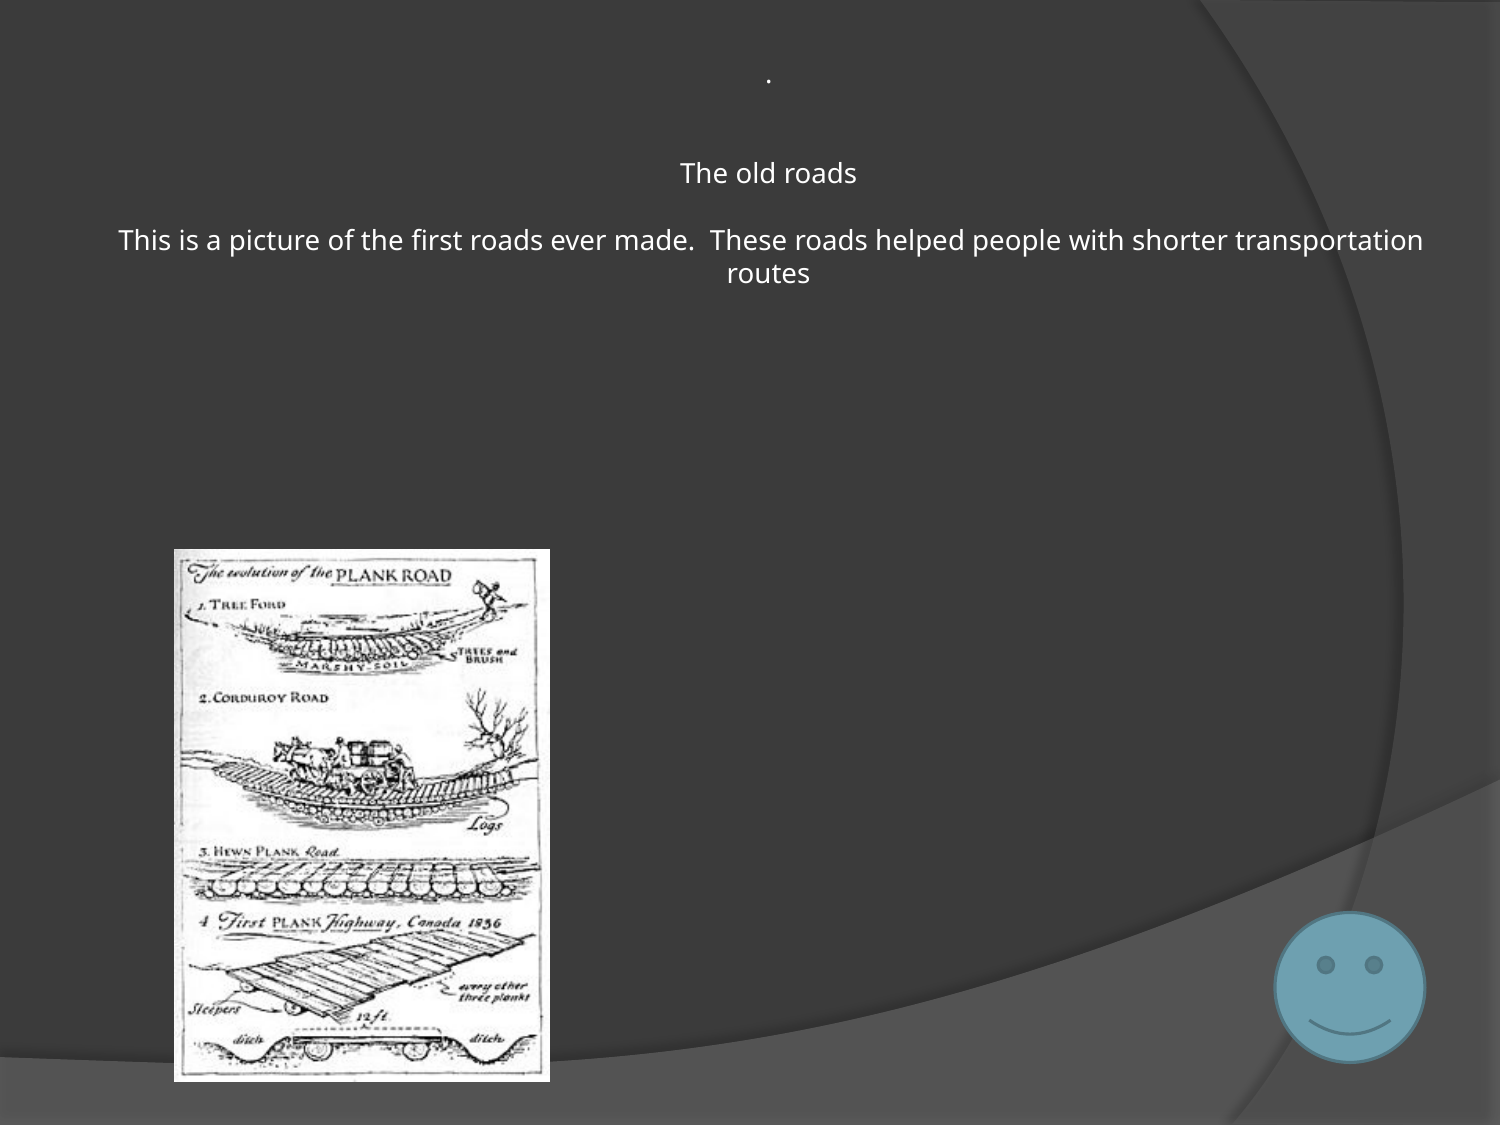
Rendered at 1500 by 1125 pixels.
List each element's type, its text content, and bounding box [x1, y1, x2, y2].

title . The old roads This is a picture of the first roads ever made. These roads helped people with shorter transportation routes [75, 45, 1463, 300]
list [174, 549, 551, 1082]
text_box [1273, 910, 1427, 1065]
